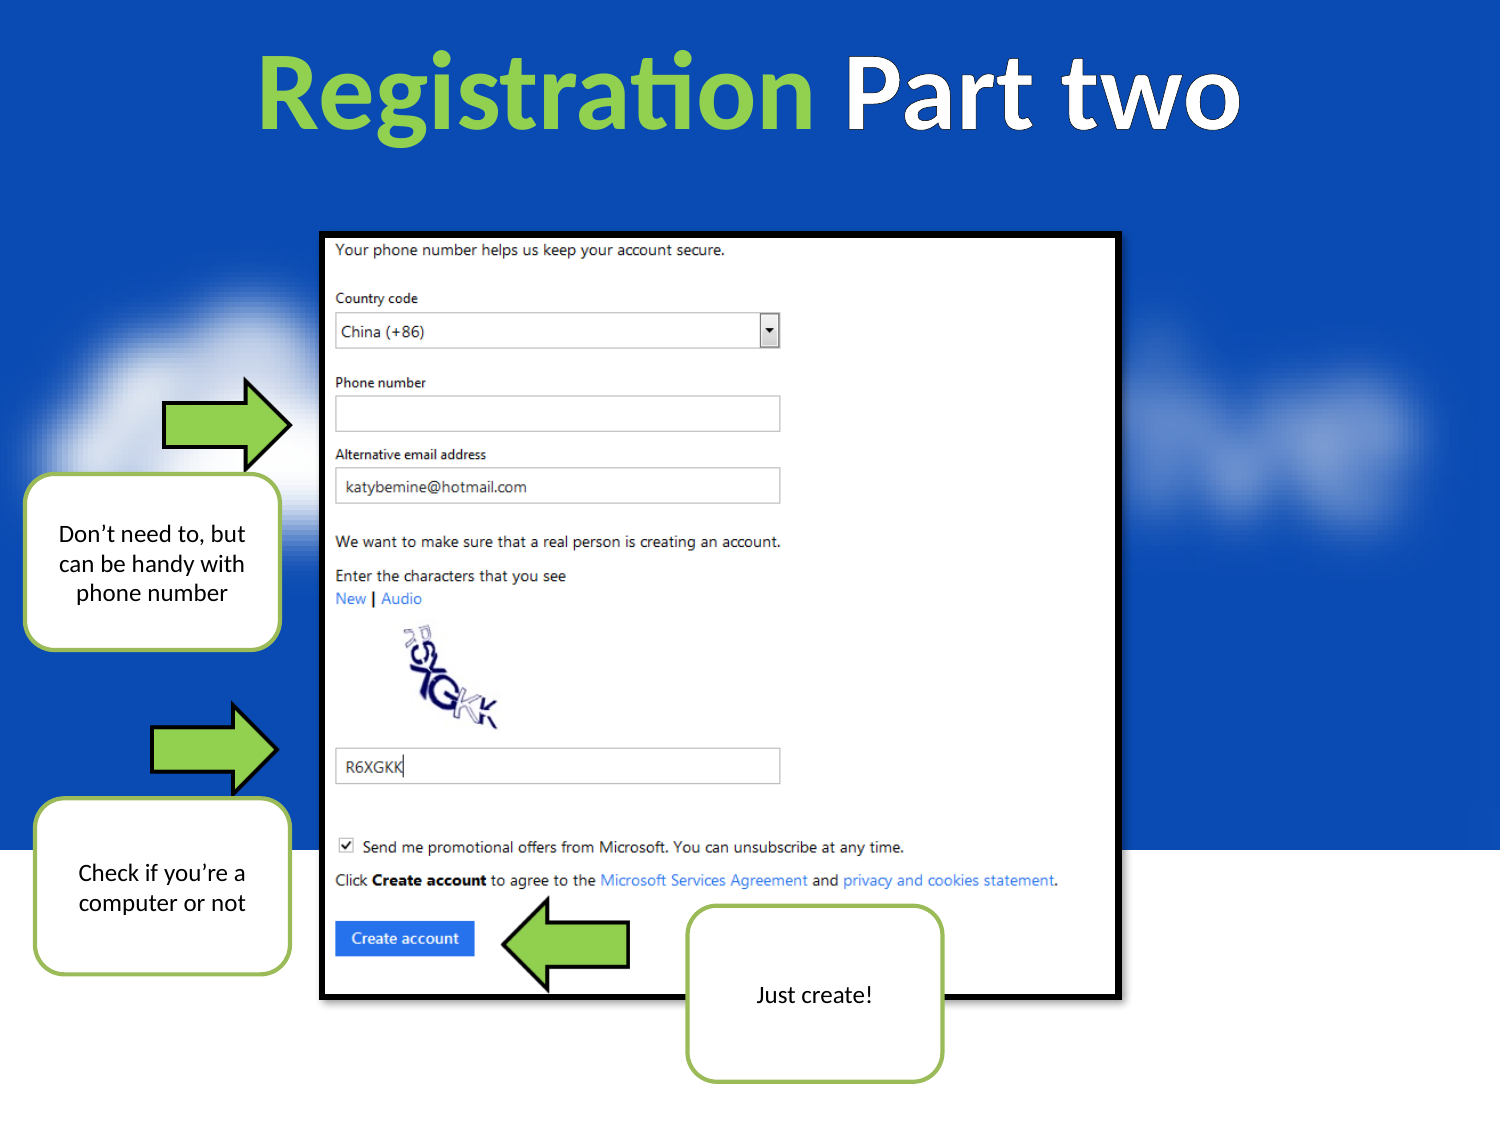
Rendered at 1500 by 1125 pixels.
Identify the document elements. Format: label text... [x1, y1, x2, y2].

text_box Check if you’re a computer or not [32, 860, 293, 977]
picture [0, 0, 1500, 994]
text_box Just create! [685, 1003, 945, 1084]
